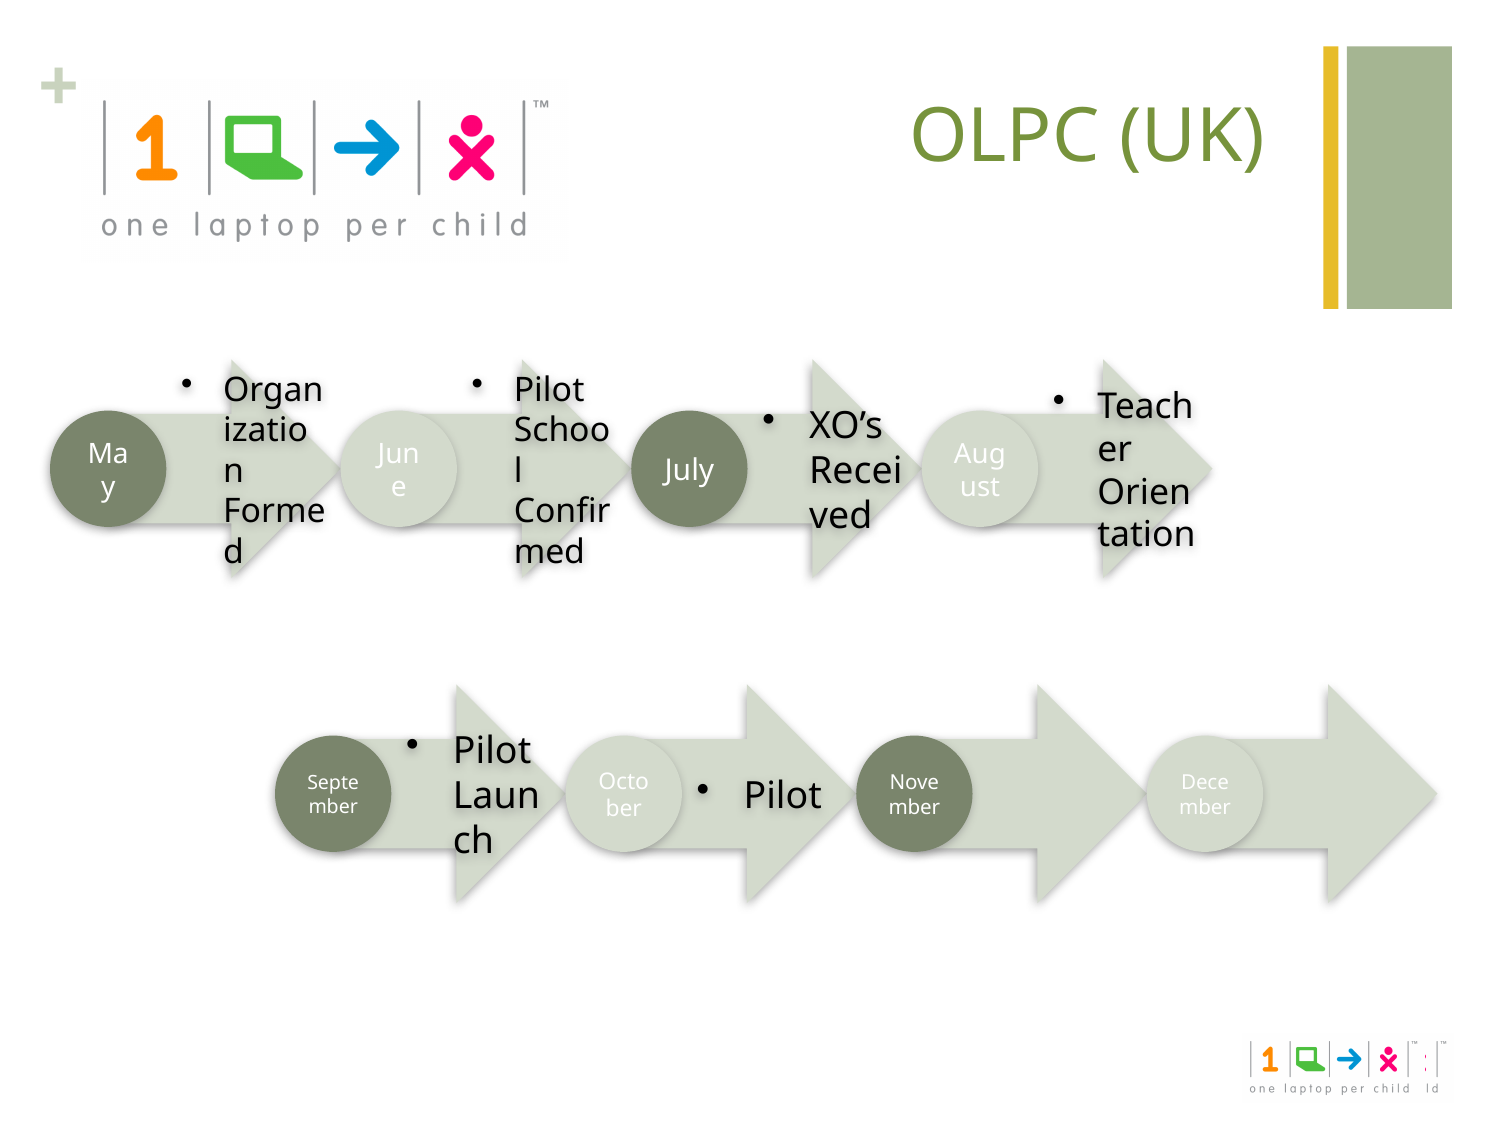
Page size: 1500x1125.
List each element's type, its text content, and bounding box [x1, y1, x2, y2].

title OLPC (UK) [812, 79, 1281, 188]
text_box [81, 78, 569, 263]
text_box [49, 311, 1213, 626]
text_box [274, 636, 1438, 951]
